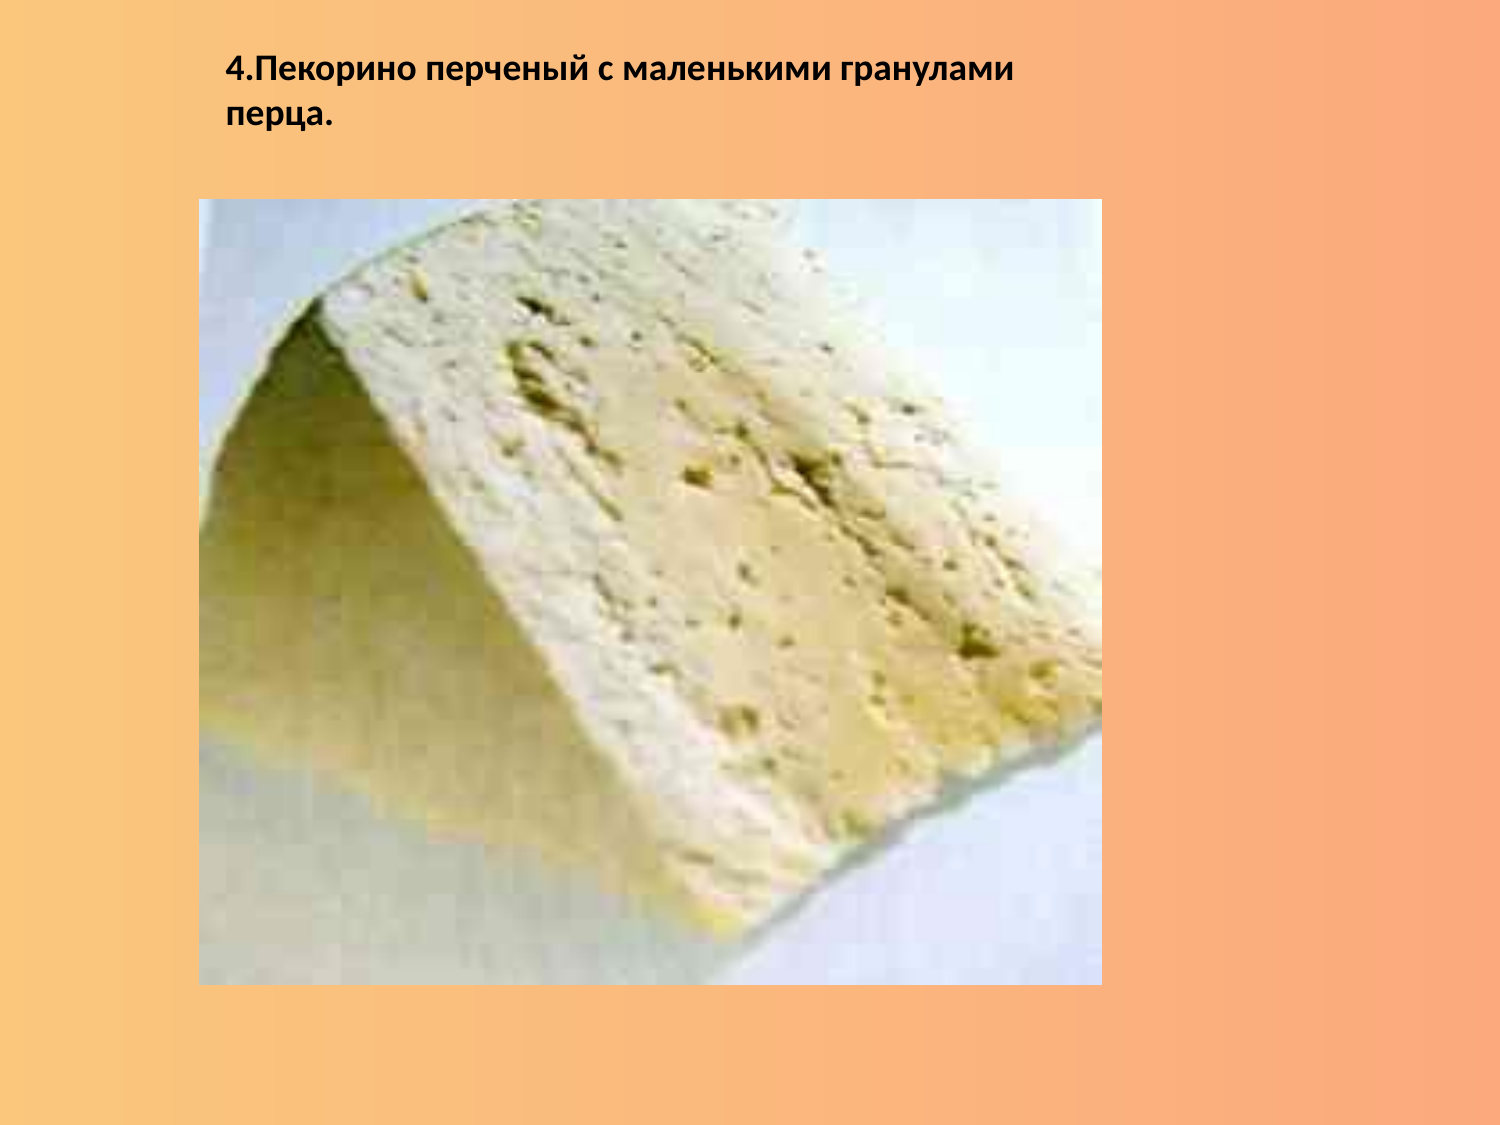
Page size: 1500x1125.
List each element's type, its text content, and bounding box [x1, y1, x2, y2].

text_box 4.Пекорино перченый с маленькими гранулами перца. [210, 35, 1114, 140]
picture [198, 198, 1102, 985]
